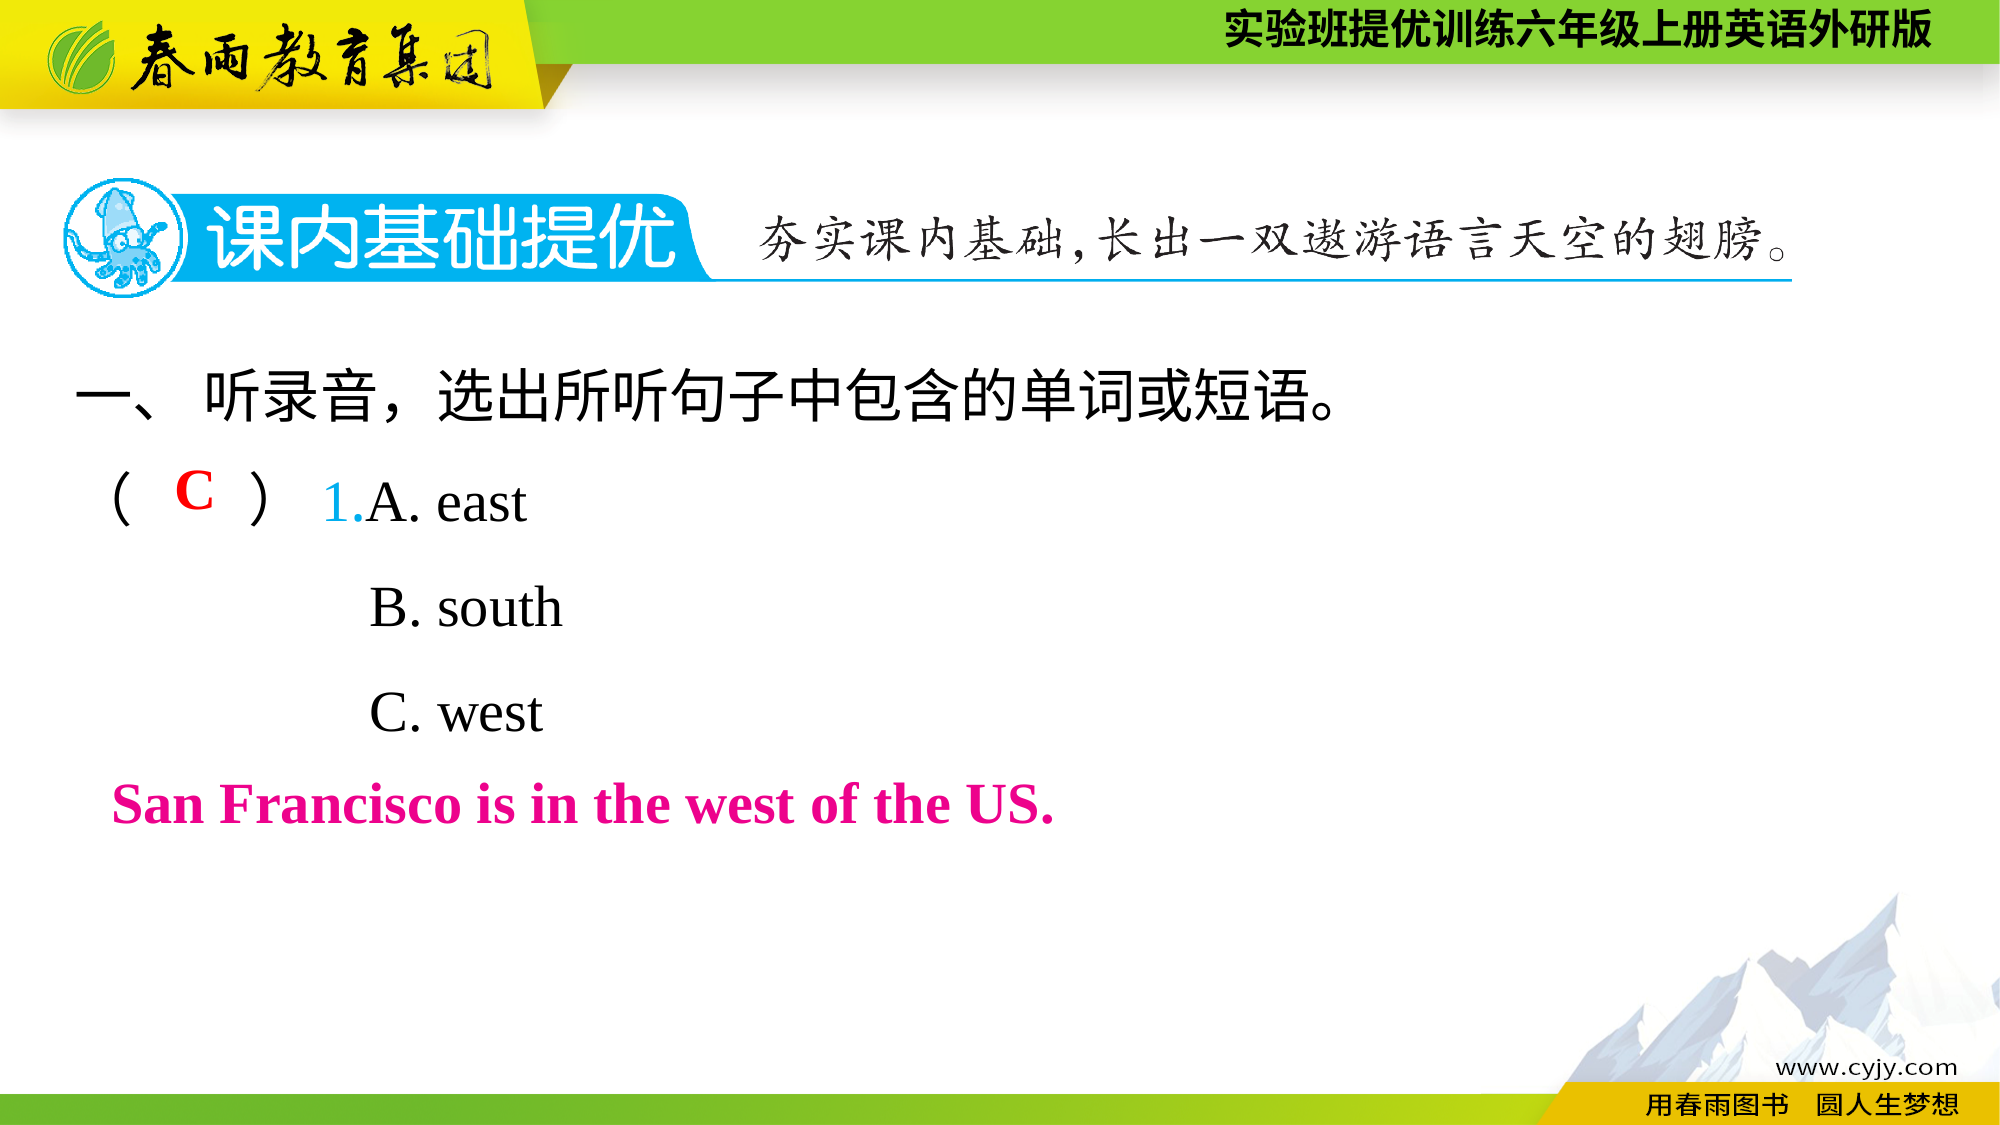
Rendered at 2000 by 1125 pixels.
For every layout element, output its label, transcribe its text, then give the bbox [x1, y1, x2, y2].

list 一、 听录音，选出所听句子中包含的单词或短语。 （ ）1.A. east B. south C. west [59, 316, 1944, 743]
text_box San Francisco is in the west of the US. [96, 722, 1944, 843]
text_box C [159, 443, 232, 529]
picture [0, 0, 2000, 1125]
